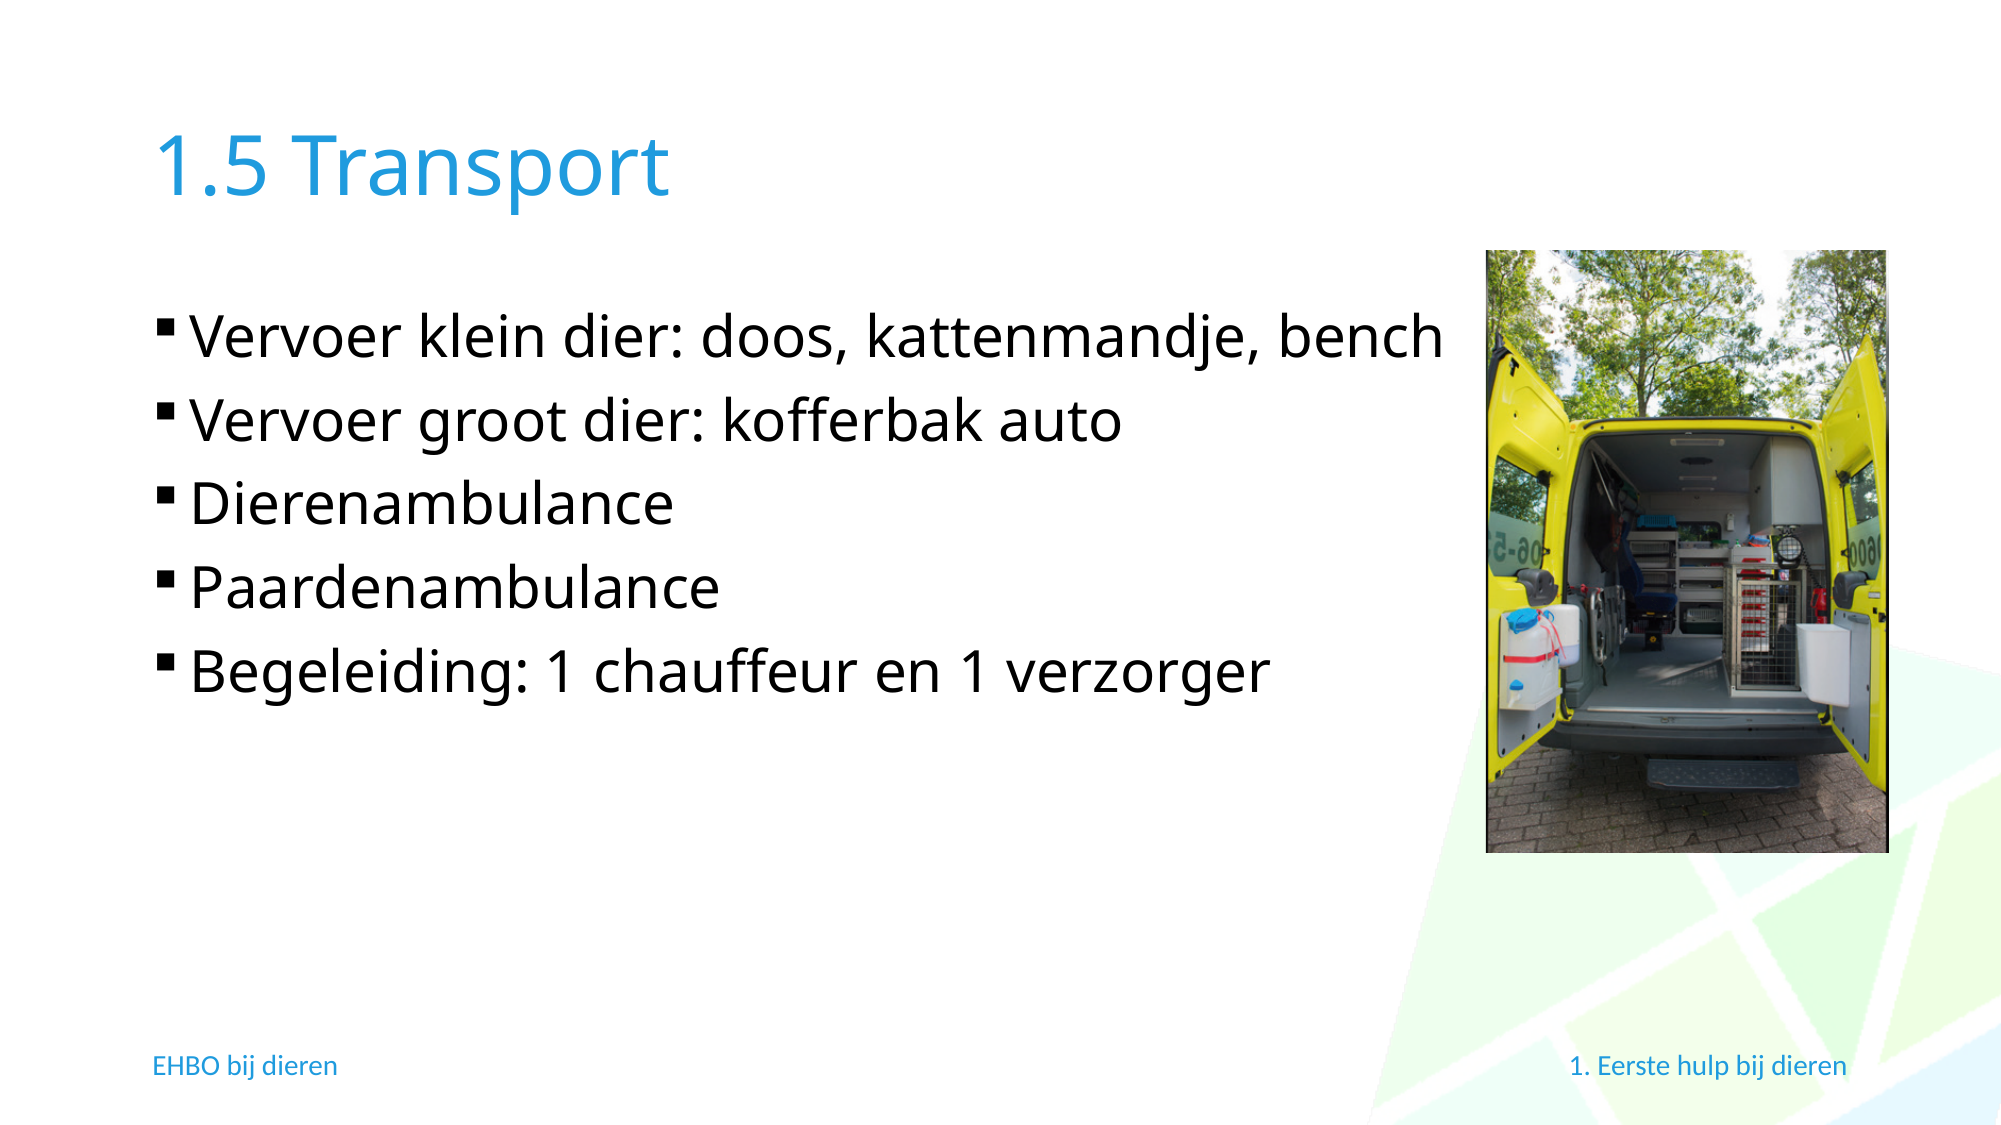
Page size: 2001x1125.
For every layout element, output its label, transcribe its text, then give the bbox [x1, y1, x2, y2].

list EHBO bij dieren [137, 1042, 588, 1103]
title 1.5 Transport [137, 59, 1863, 278]
list Vervoer klein dier: doos, kattenmandje, bench Vervoer groot dier: kofferbak auto Dierenambulance Paardenambulance Begeleiding: 1 chauffeur en 1 verzorger [137, 299, 1863, 1014]
list 1. Eerste hulp bij dieren [1412, 1042, 1863, 1103]
picture [1485, 250, 1889, 853]
